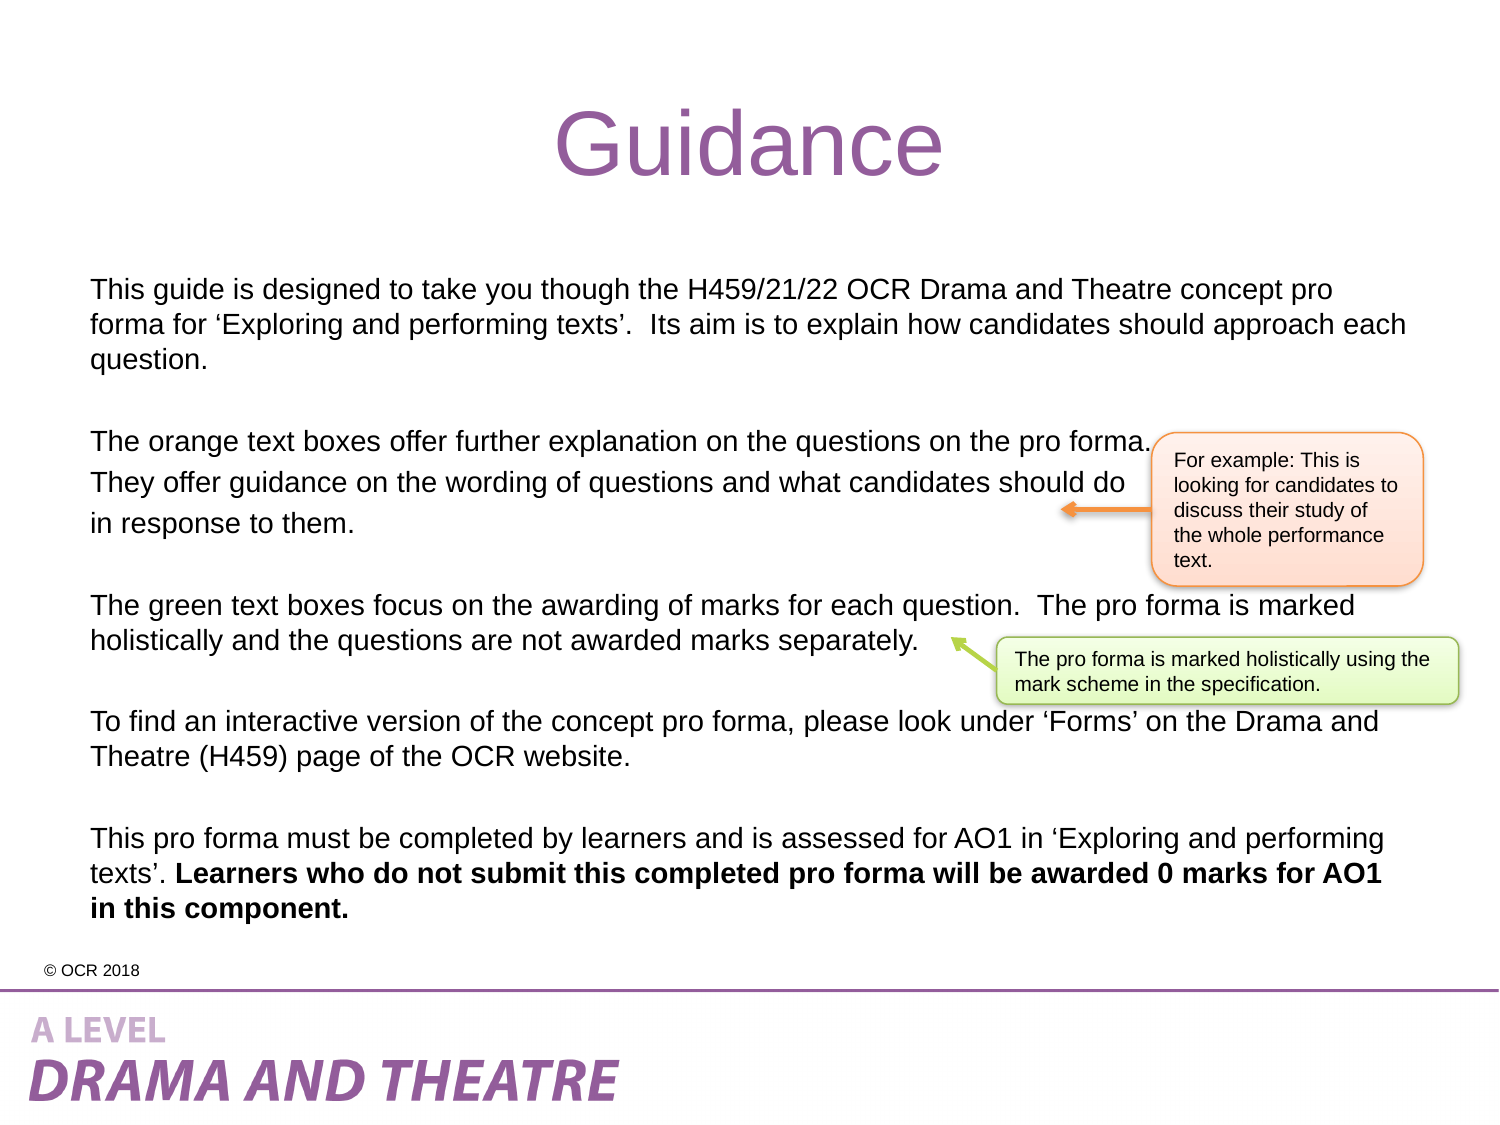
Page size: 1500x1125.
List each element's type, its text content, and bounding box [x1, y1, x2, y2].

picture [0, 989, 1499, 1125]
title Guidance [75, 45, 1425, 233]
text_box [950, 636, 997, 671]
text_box For example: This is looking for candidates to discuss their study of the whole performance text. [1150, 431, 1425, 587]
list This guide is designed to take you though the H459/21/22 OCR Drama and Theatre concept pro forma for ‘Exploring and performing texts’. Its aim is to explain how candidates should approach each question. The orange text boxes offer further explanation on the questions on the pro forma. They offer guidance on the wording of questions and what candidates should do in response to them. The green text boxes focus on the awarding of marks for each question. The pro forma is marked holistically and the questions are not awarded marks separately. To find an interactive version of the concept pro forma, please look under ‘Forms’ on the Drama and Theatre (H459) page of the OCR website. This pro forma must be completed by learners and is assessed for AO1 in ‘Exploring and performing texts’. Learners who do not submit this completed pro forma will be awarded 0 marks for AO1 in this component. [75, 262, 1425, 965]
text_box The pro forma is marked holistically using the mark scheme in the specification. [995, 636, 1460, 705]
